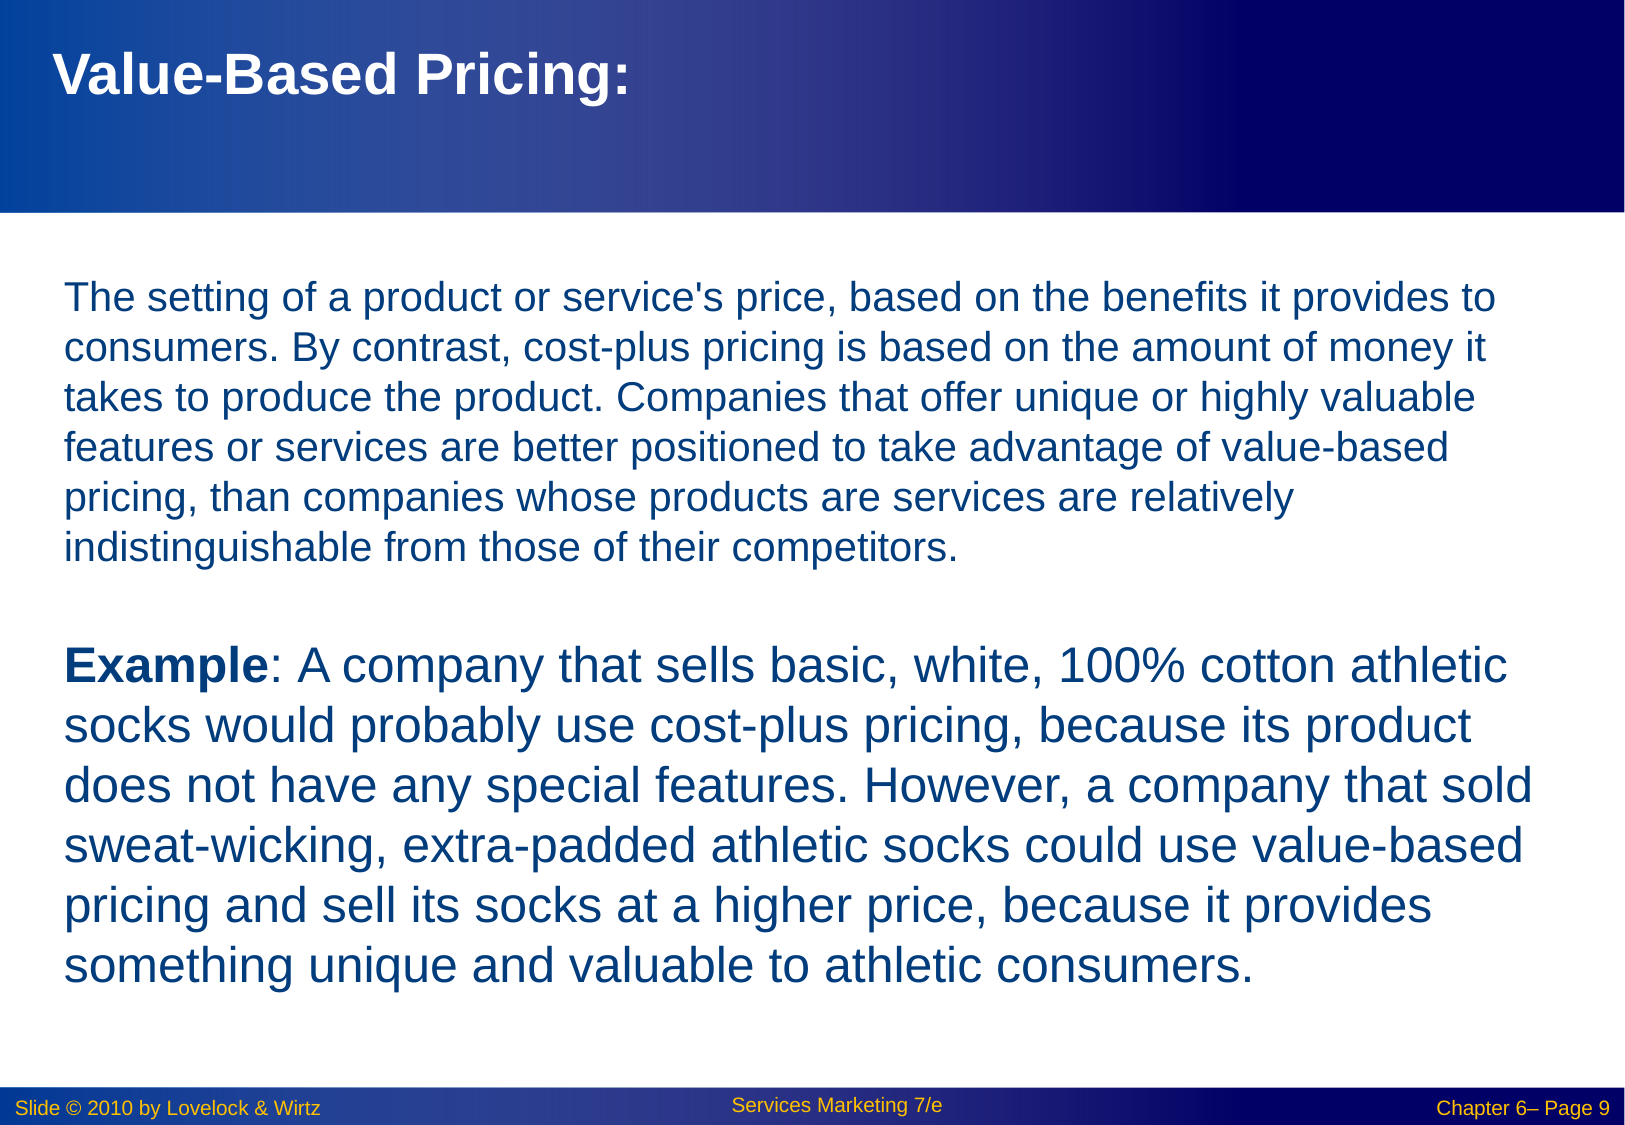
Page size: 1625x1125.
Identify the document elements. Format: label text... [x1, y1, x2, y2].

title Value-Based Pricing: [36, 37, 1088, 176]
list The setting of a product or service's price, based on the benefits it provides to consumers. By contrast, cost-plus pricing is based on the amount of money it takes to produce the product. Companies that offer unique or highly valuable features or services are better positioned to take advantage of value-based pricing, than companies whose products are services are relatively indistinguishable from those of their competitors. Example: A company that sells basic, white, 100% cotton athletic socks would probably use cost-plus pricing, because its product does not have any special features. However, a company that sold sweat-wicking, extra-padded athletic socks could use value-based pricing and sell its socks at a higher price, because it provides something unique and valuable to athletic consumers. [49, 261, 1588, 1051]
